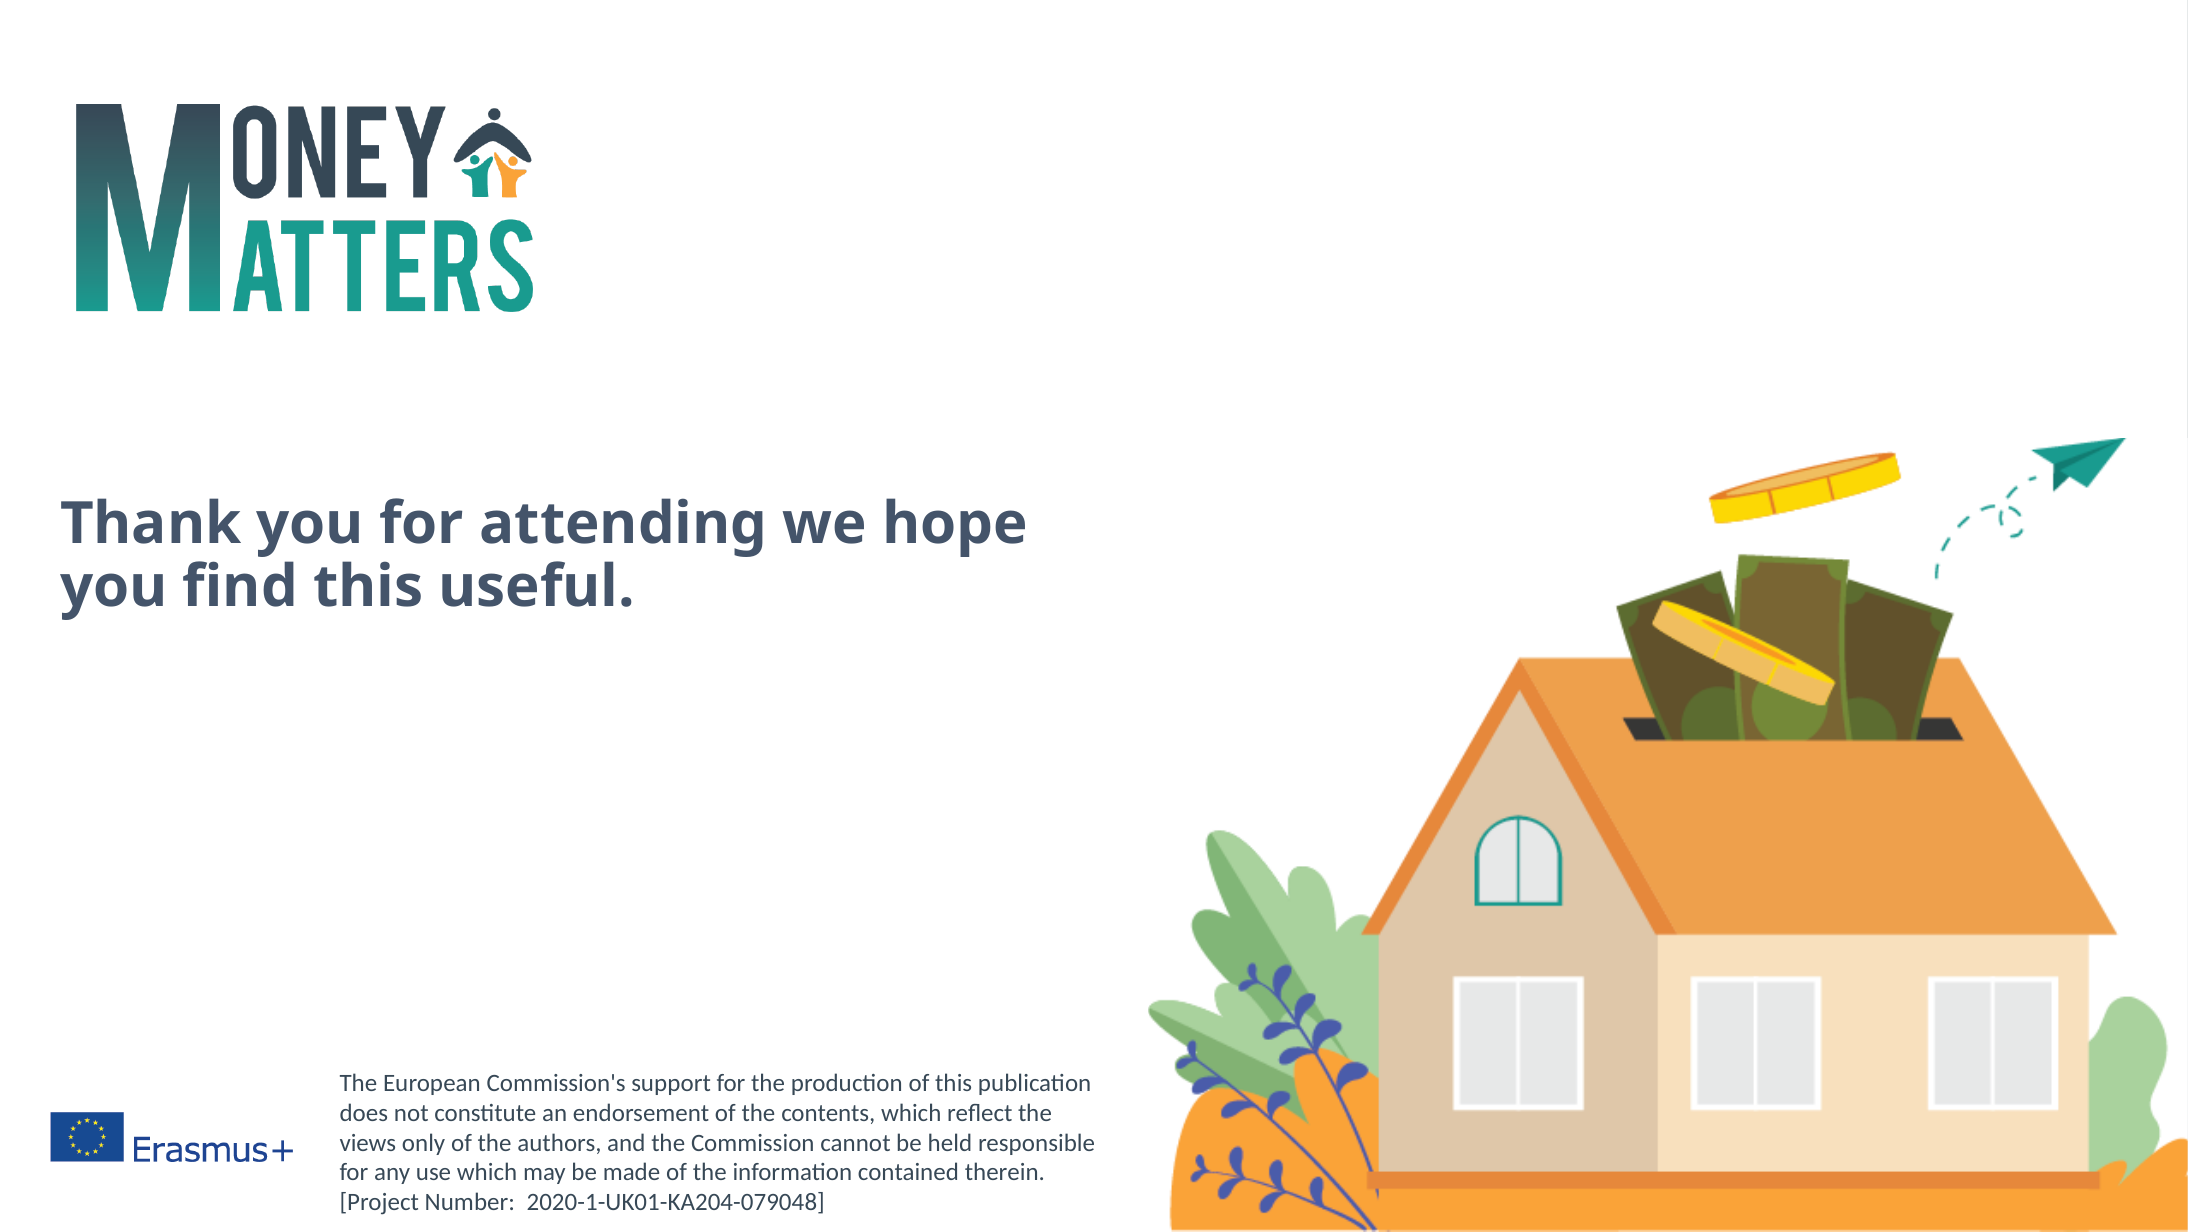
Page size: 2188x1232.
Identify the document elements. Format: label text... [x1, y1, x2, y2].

picture [76, 104, 533, 312]
picture [1148, 438, 2188, 1232]
picture [50, 1111, 293, 1162]
title Thank you for attending we hope you find this useful. [48, 485, 1051, 746]
